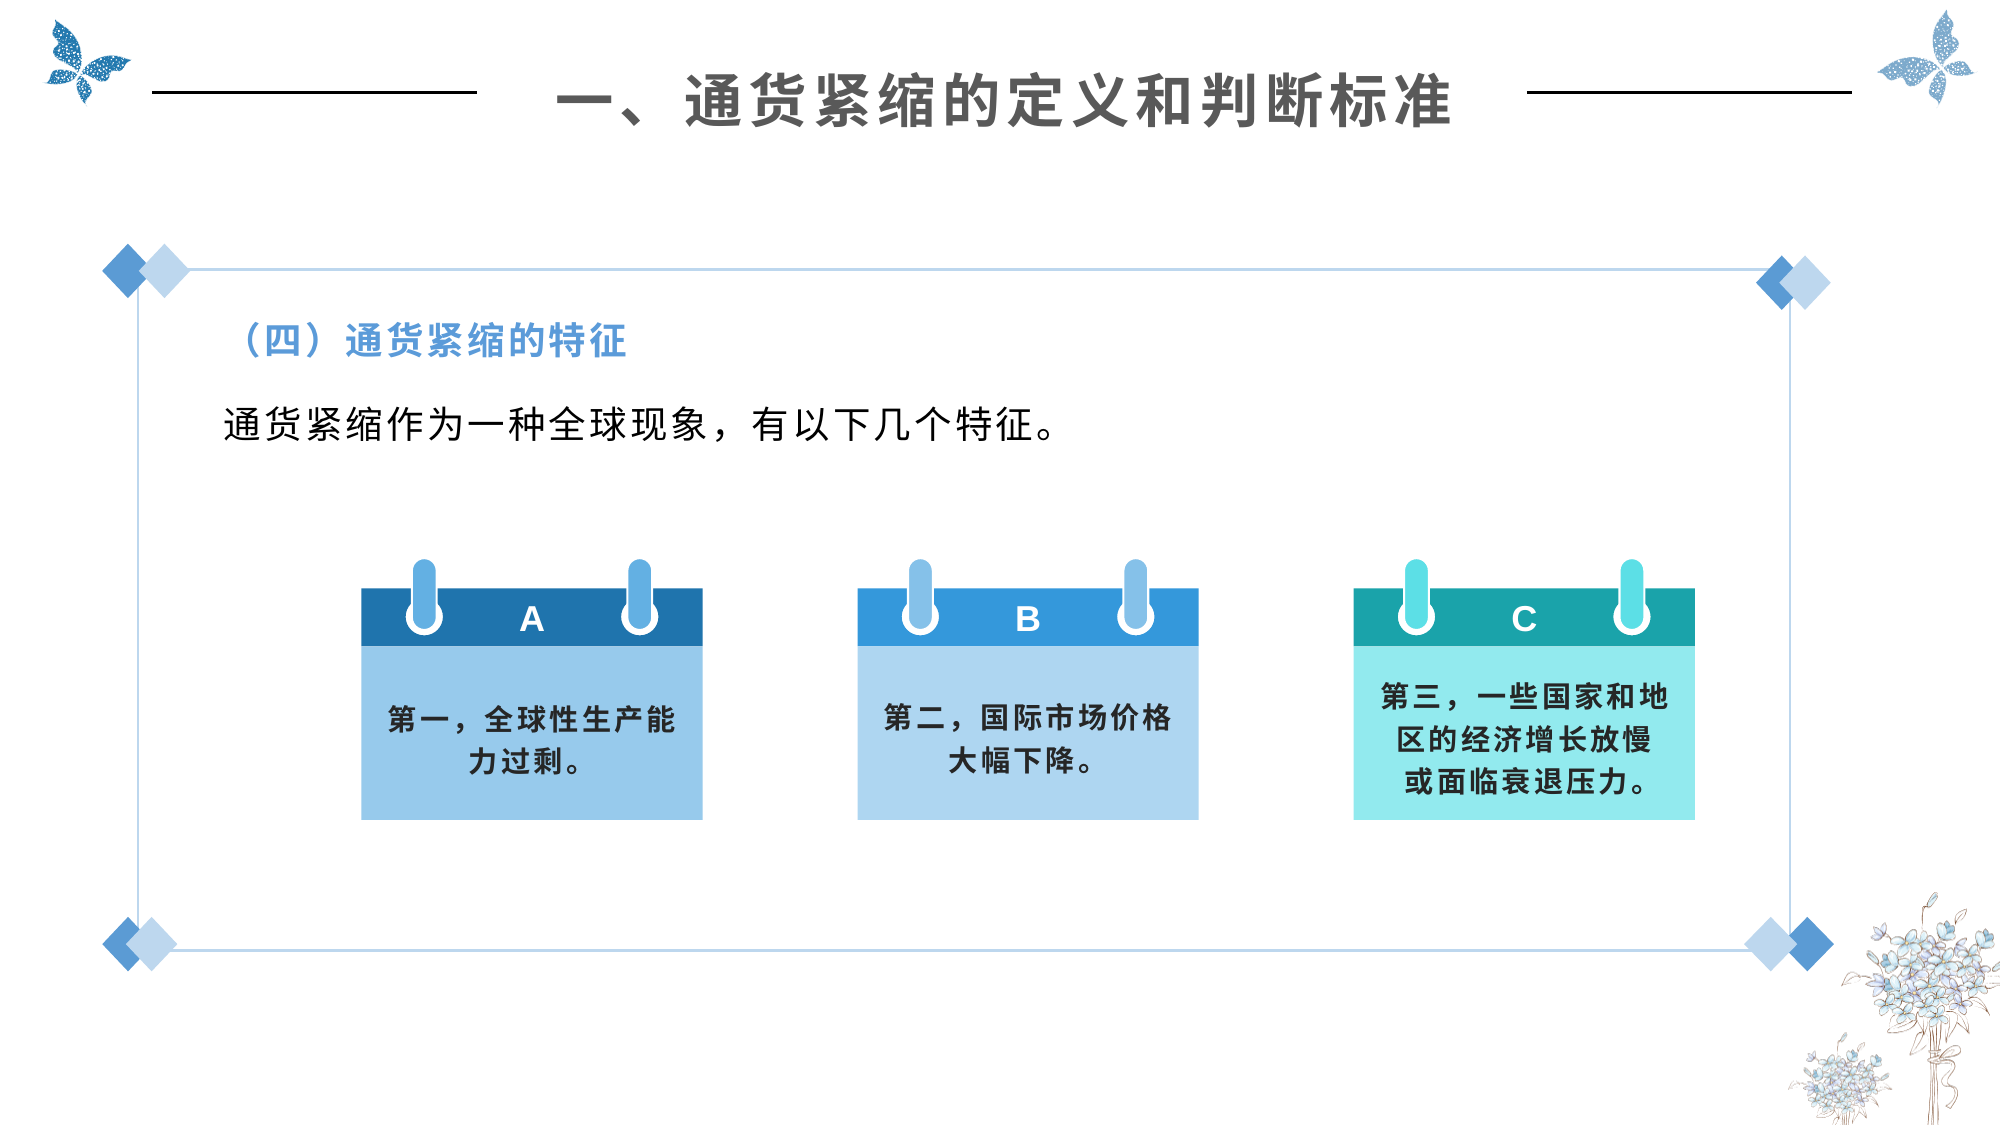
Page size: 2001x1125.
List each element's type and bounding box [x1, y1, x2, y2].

text_box [151, 55, 1852, 142]
text_box [857, 558, 1199, 820]
text_box [1353, 558, 1695, 820]
text_box [102, 243, 1834, 972]
text_box [361, 558, 703, 820]
picture [1788, 892, 2000, 1125]
